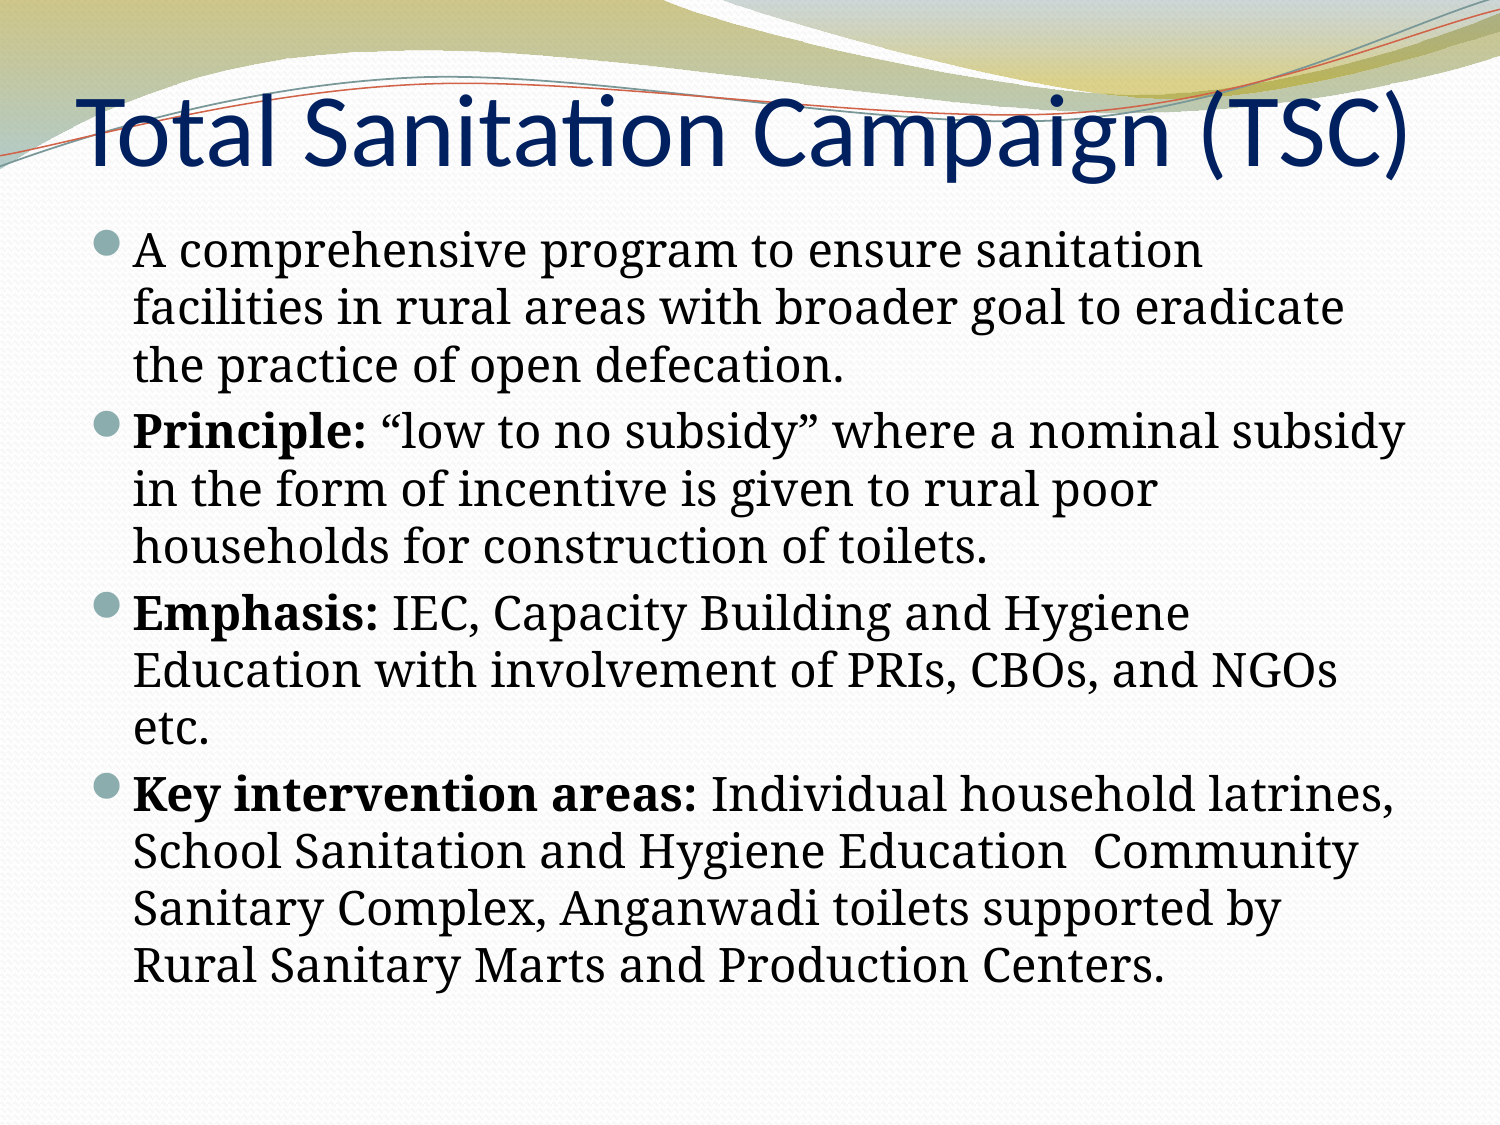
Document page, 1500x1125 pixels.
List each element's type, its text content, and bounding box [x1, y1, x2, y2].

title Total Sanitation Campaign (TSC) [75, 50, 1425, 188]
list A comprehensive program to ensure sanitation facilities in rural areas with broader goal to eradicate the practice of open defecation. Principle: “low to no subsidy” where a nominal subsidy in the form of incentive is given to rural poor households for construction of toilets. Emphasis: IEC, Capacity Building and Hygiene Education with involvement of PRIs, CBOs, and NGOs etc. Key intervention areas: Individual household latrines, School Sanitation and Hygiene Education Community Sanitary Complex, Anganwadi toilets supported by Rural Sanitary Marts and Production Centers. [75, 212, 1425, 1038]
